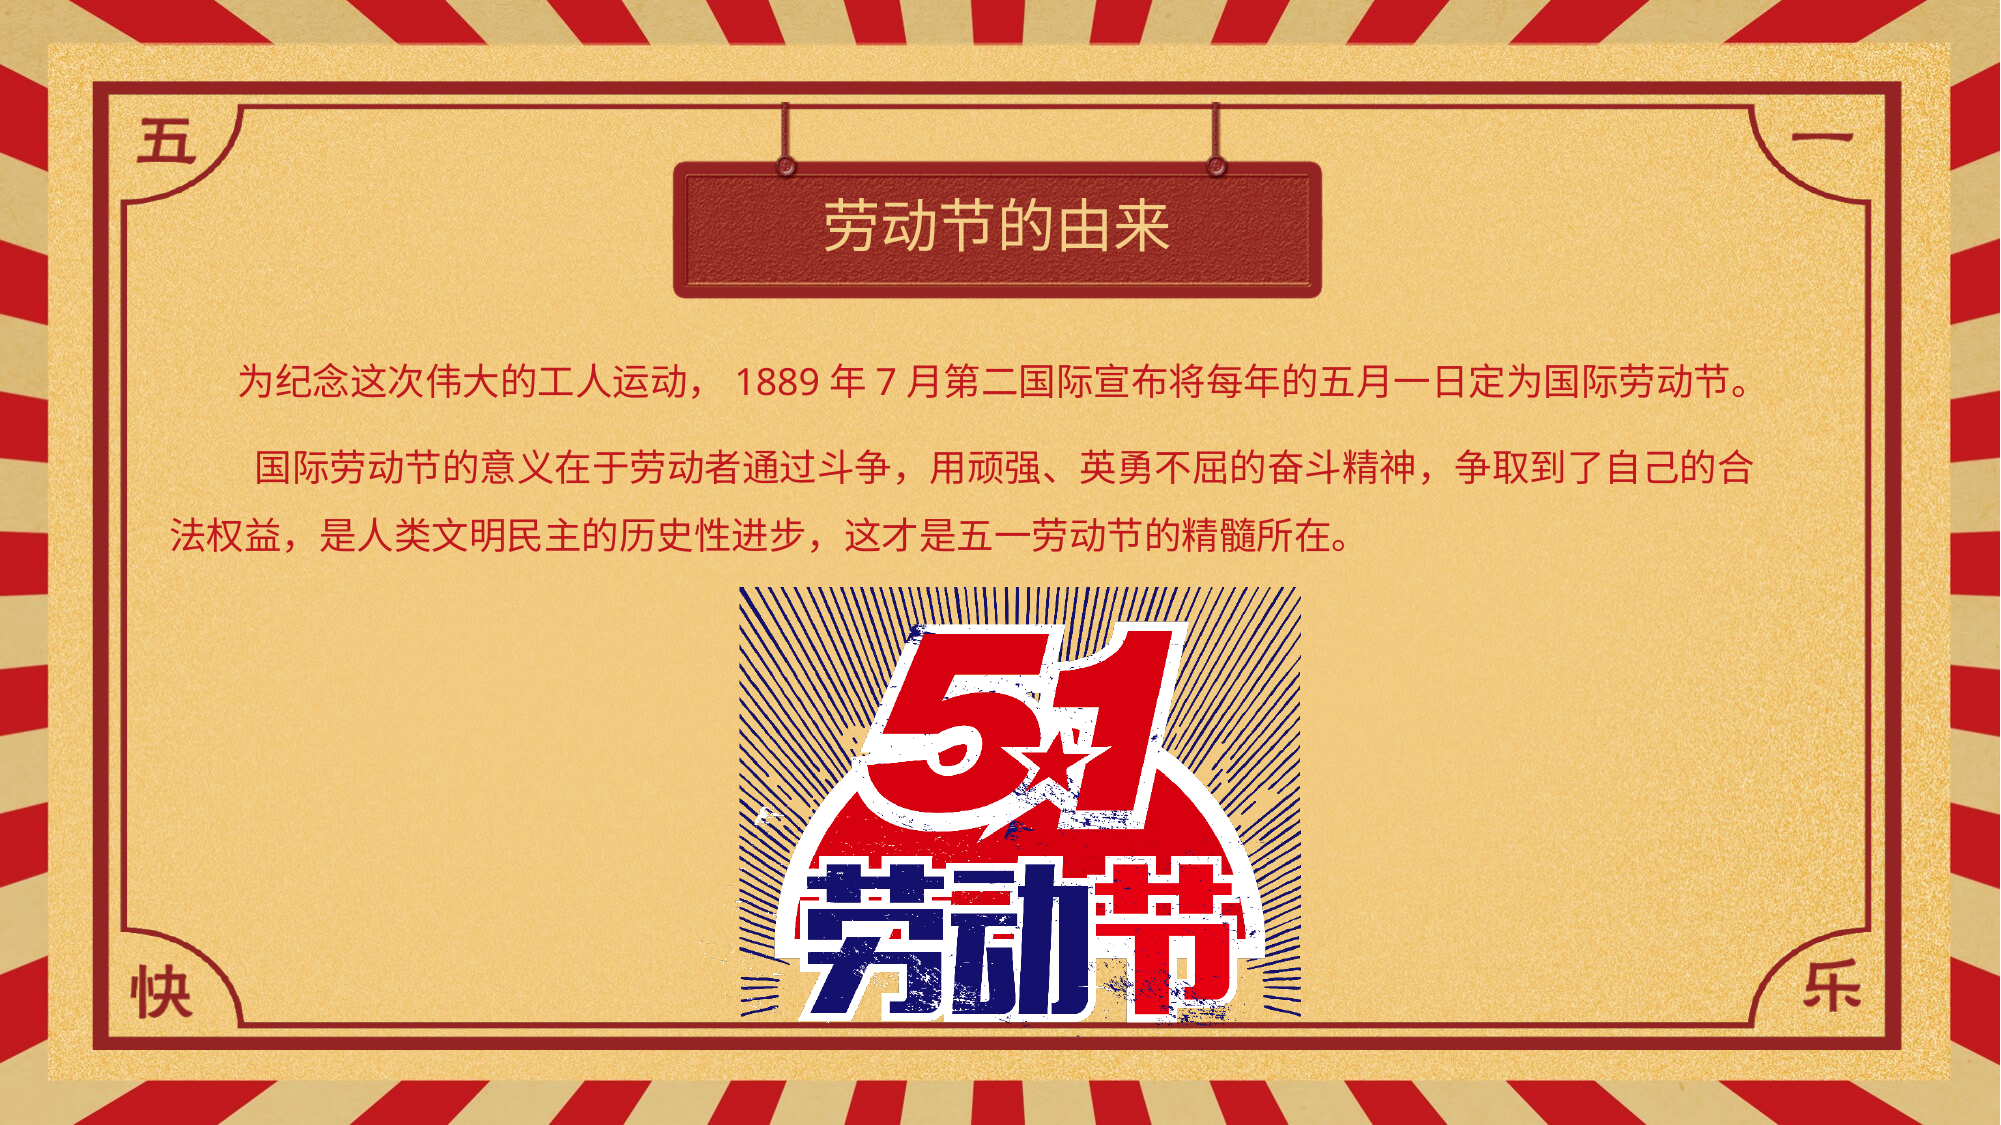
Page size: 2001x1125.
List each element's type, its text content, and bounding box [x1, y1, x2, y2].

picture [0, 0, 2000, 10]
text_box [506, 102, 1488, 318]
text_box 为纪念这次伟大的工人运动，1889年7月第二国际宣布将每年的五月一日定为国际劳动节。 国际劳动节的意义在于劳动者通过斗争，用顽强、英勇不屈的奋斗精神，争取到了自己的合法权益，是人类文明民主的历史性进步，这才是五一劳动节的精髓所在。 [154, 328, 1796, 565]
picture [0, 11, 2000, 1125]
